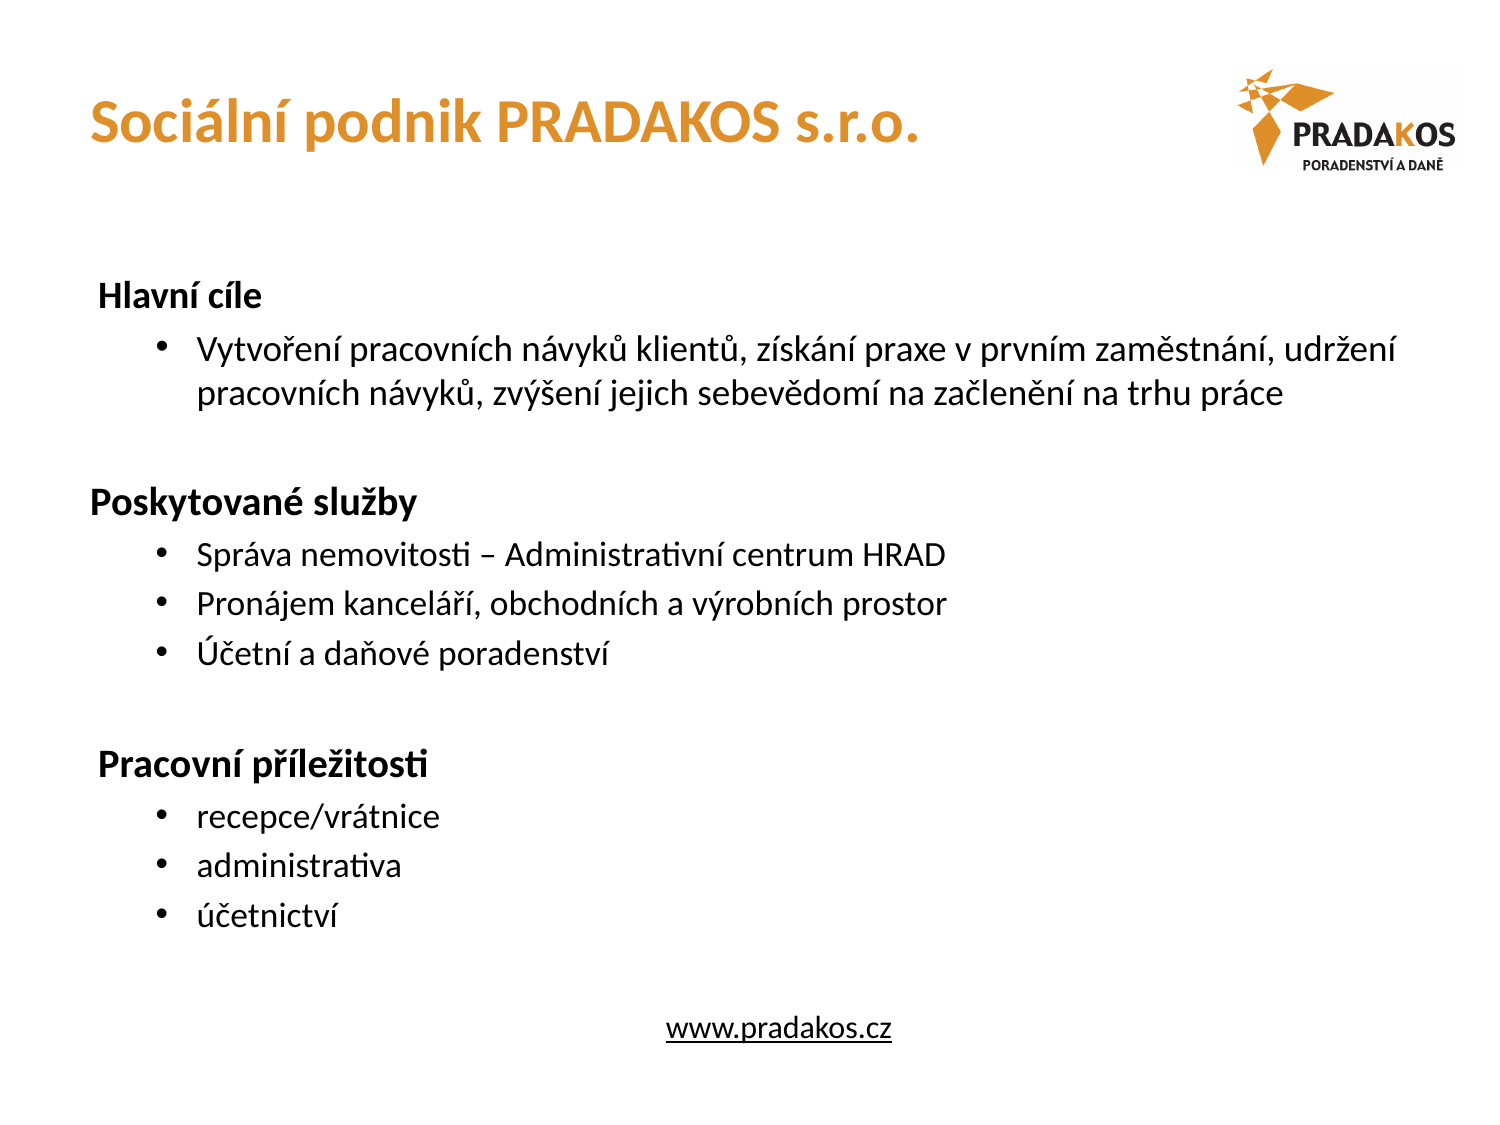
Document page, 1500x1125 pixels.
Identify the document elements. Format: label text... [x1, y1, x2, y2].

title Sociální podnik PRADAKOS s.r.o. [75, 38, 1425, 197]
list Hlavní cíle Vytvoření pracovních návyků klientů, získání praxe v prvním zaměstnání, udržení pracovních návyků, zvýšení jejich sebevědomí na začlenění na trhu práce Poskytované služby Správa nemovitosti – Administrativní centrum HRAD Pronájem kanceláří, obchodních a výrobních prostor Účetní a daňové poradenství Pracovní příležitosti recepce/vrátnice administrativa účetnictví www.pradakos.cz [75, 262, 1425, 1094]
picture [1233, 61, 1459, 174]
